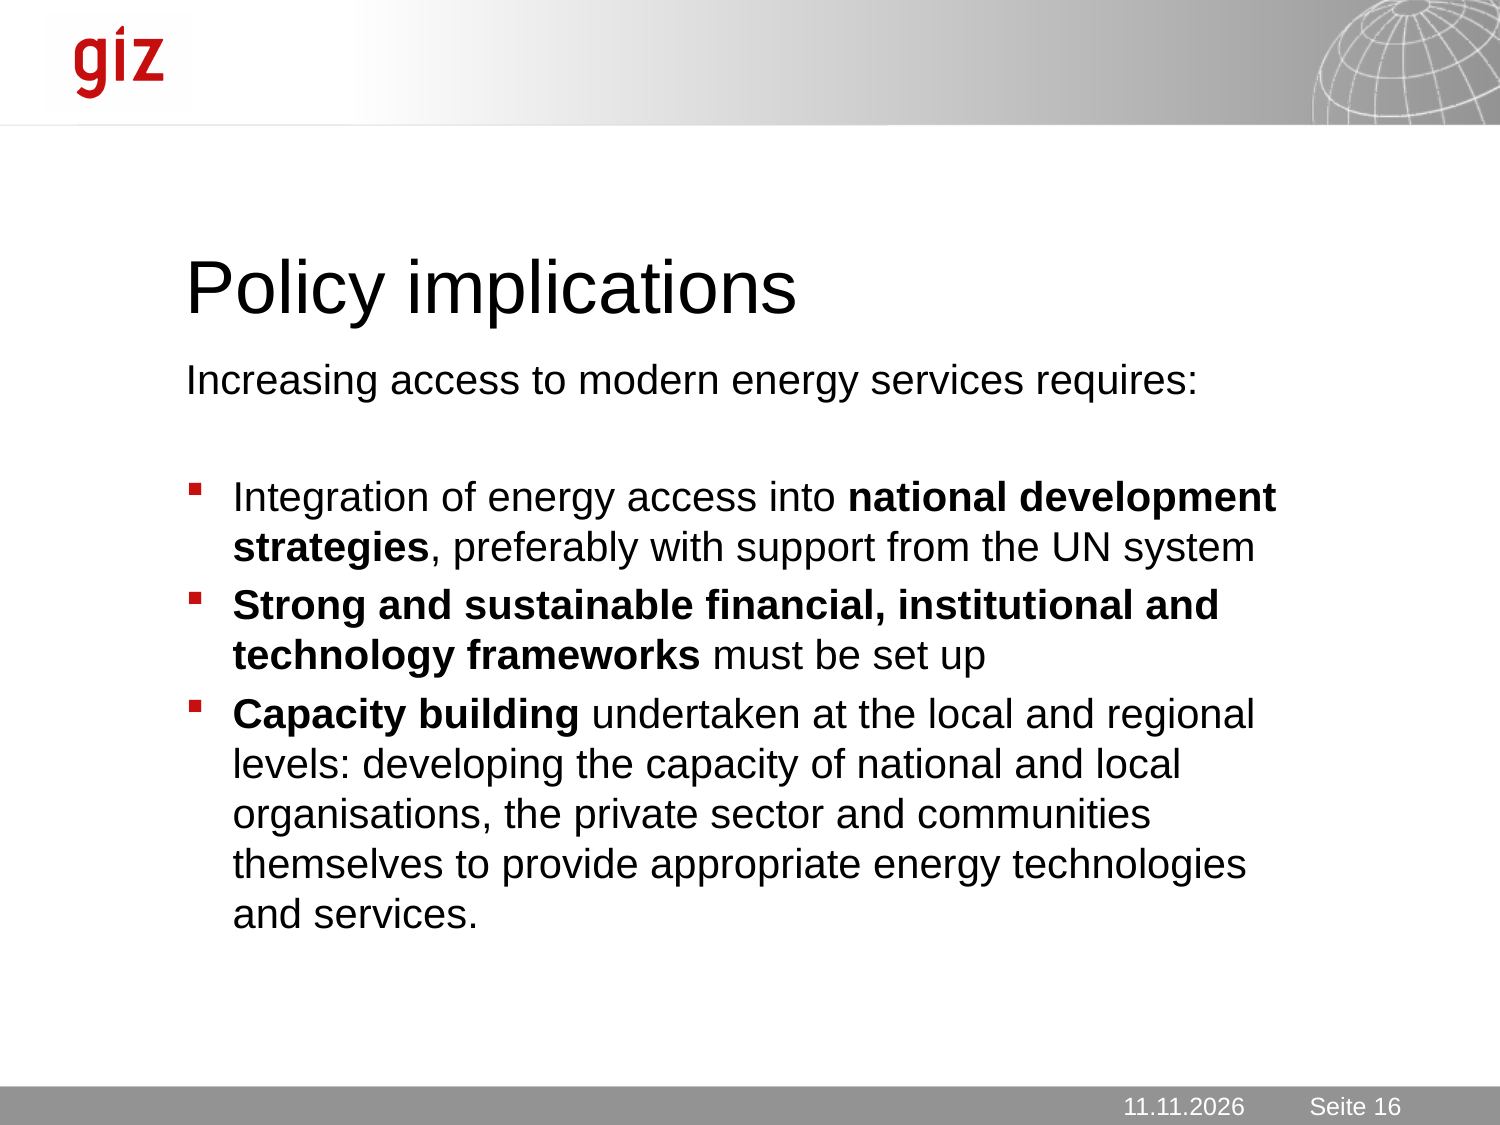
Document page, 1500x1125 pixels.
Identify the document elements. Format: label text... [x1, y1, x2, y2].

list Increasing access to modern energy services requires: Integration of energy access into national development strategies, preferably with support from the UN system Strong and sustainable financial, institutional and technology frameworks must be set up Capacity building undertaken at the local and regional levels: developing the capacity of national and local organisations, the private sector and communities themselves to provide appropriate energy technologies and services. [170, 345, 1325, 1021]
picture [1311, 0, 1500, 125]
title Policy implications [170, 231, 1325, 334]
picture [45, 12, 193, 111]
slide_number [1108, 1082, 1322, 1125]
